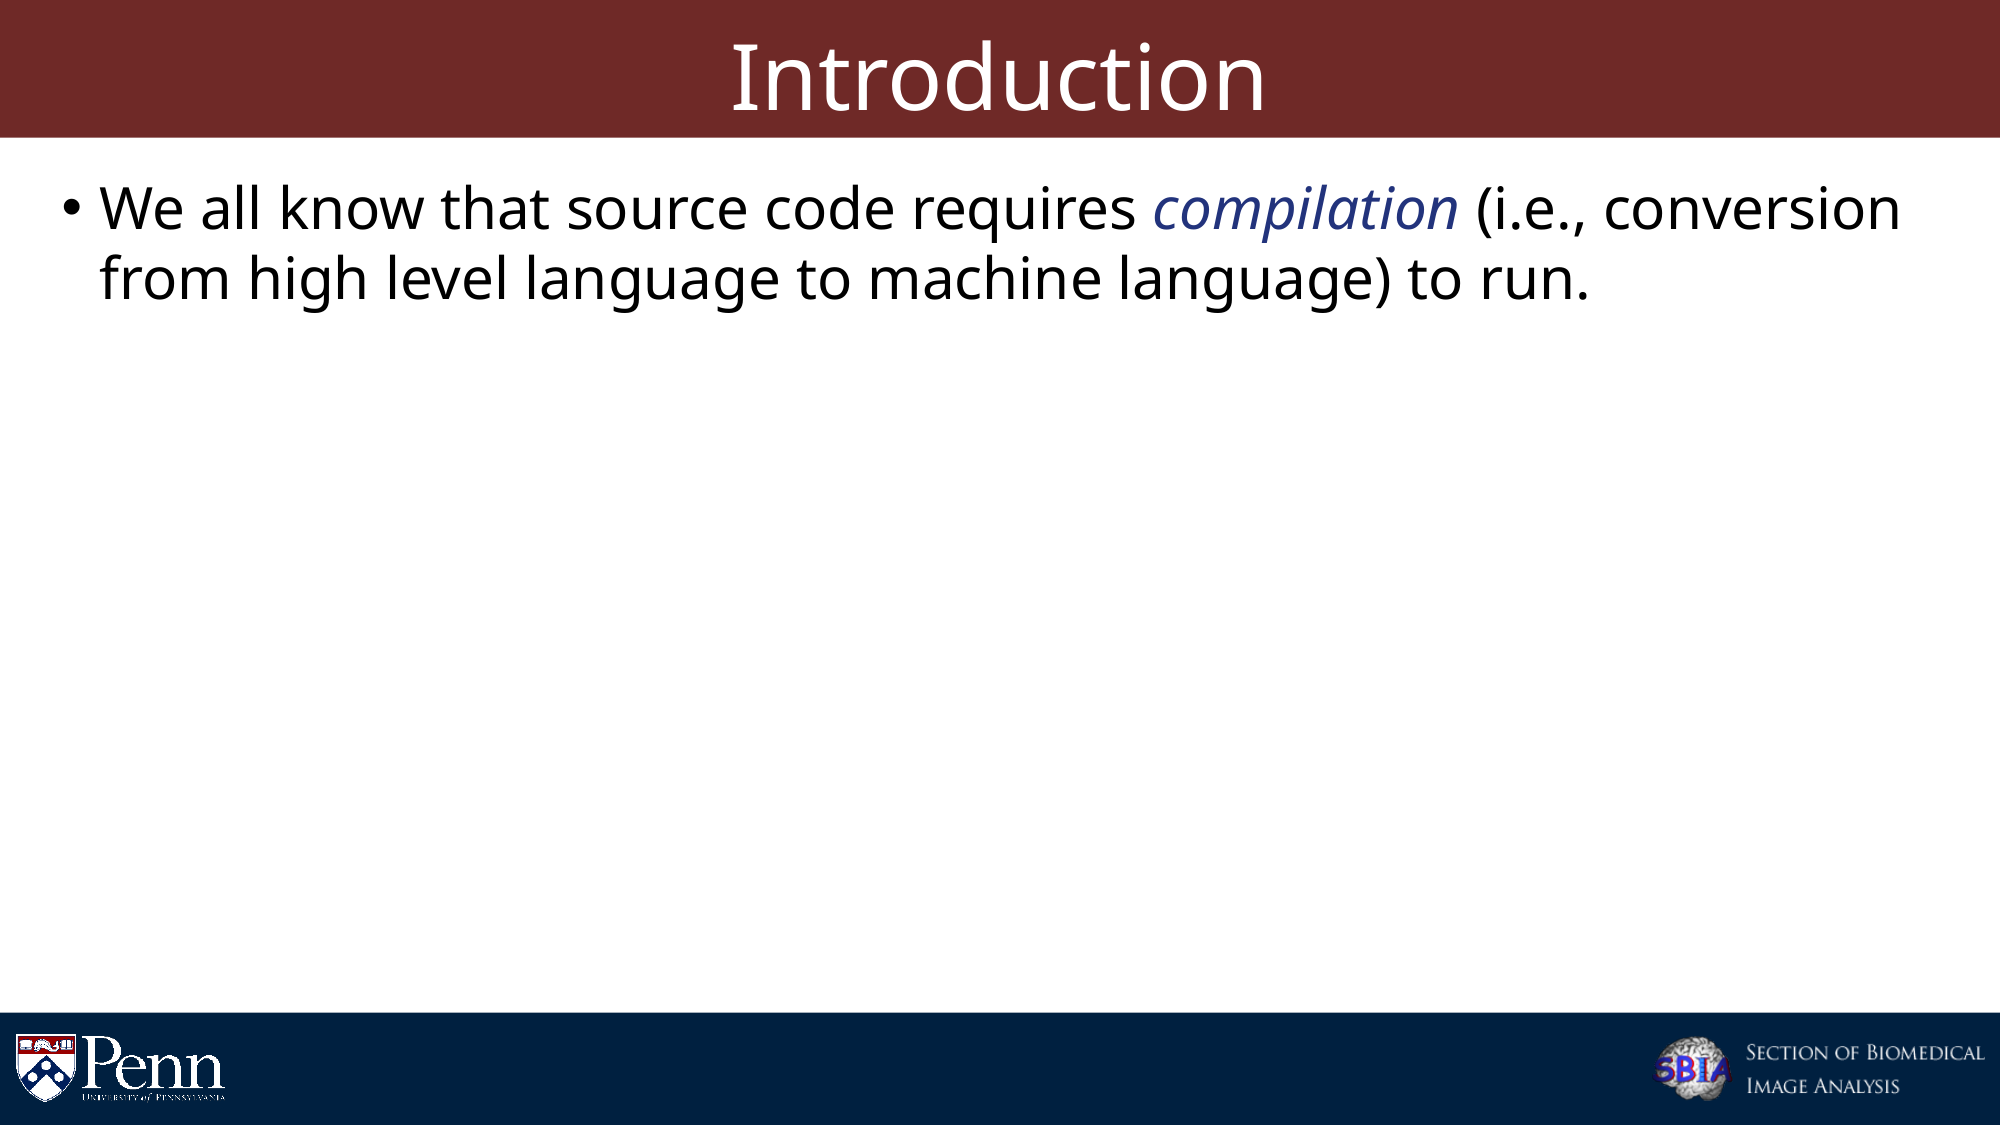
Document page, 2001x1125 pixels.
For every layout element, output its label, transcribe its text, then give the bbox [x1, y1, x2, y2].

picture [16, 1034, 225, 1103]
title Introduction [46, 0, 1954, 138]
list We all know that source code requires compilation (i.e., conversion from high level language to machine language) to run. [46, 164, 1954, 988]
picture [1652, 1035, 1985, 1102]
